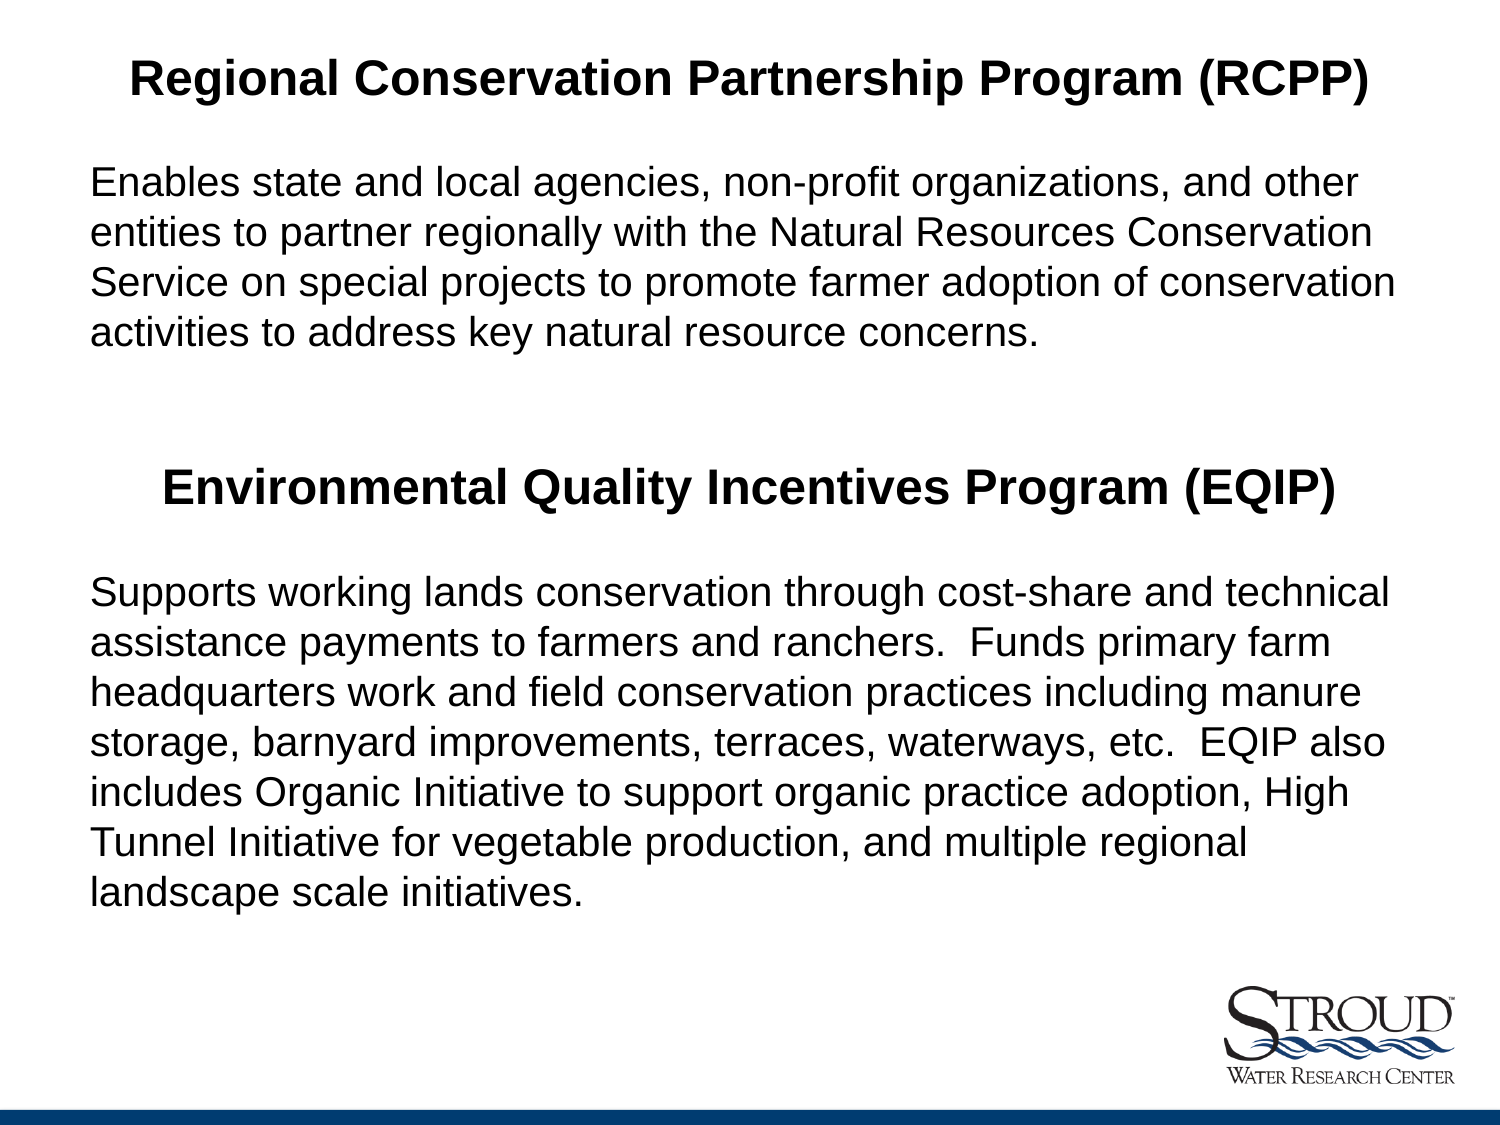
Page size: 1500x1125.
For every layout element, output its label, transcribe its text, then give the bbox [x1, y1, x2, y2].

picture [1224, 986, 1455, 1084]
text_box Regional Conservation Partnership Program (RCPP) Enables state and local agencies, non-profit organizations, and other entities to partner regionally with the Natural Resources Conservation Service on special projects to promote farmer adoption of conservation activities to address key natural resource concerns. Environmental Quality Incentives Program (EQIP) Supports working lands conservation through cost-share and technical assistance payments to farmers and ranchers. Funds primary farm headquarters work and field conservation practices including manure storage, barnyard improvements, terraces, waterways, etc. EQIP also includes Organic Initiative to support organic practice adoption, High Tunnel Initiative for vegetable production, and multiple regional landscape scale initiatives. [74, 37, 1425, 923]
